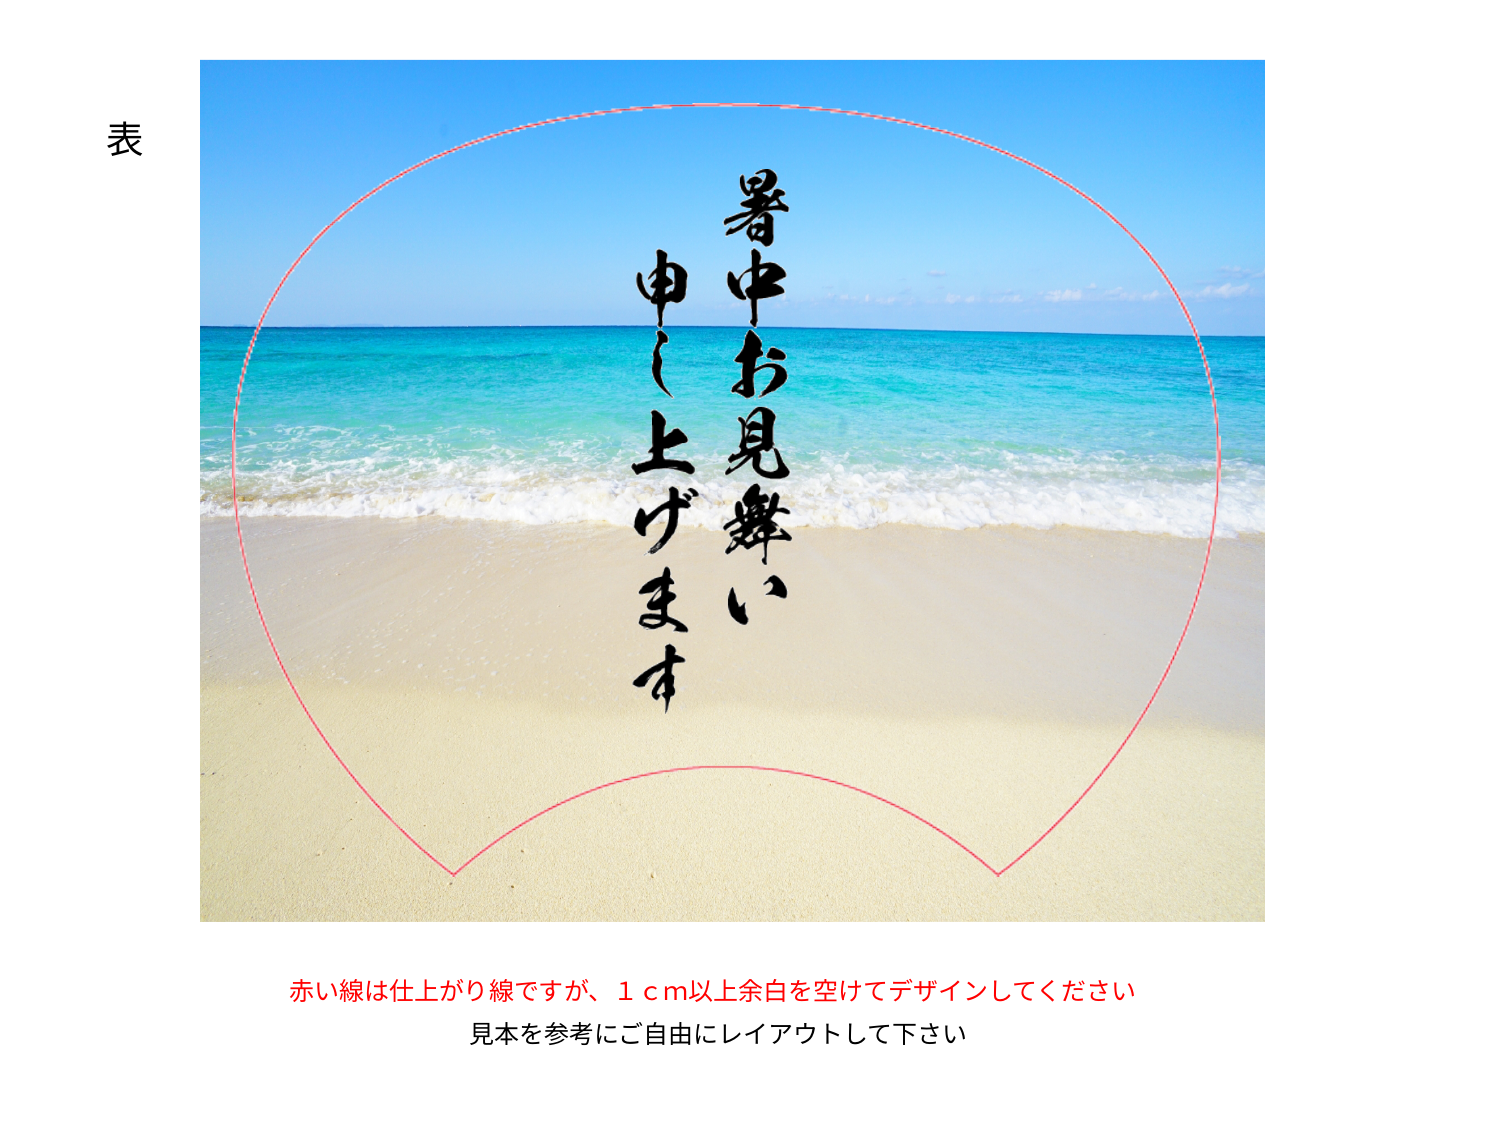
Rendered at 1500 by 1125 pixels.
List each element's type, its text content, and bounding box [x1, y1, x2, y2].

picture [200, 58, 1265, 922]
text_box 見本を参考にご自由にレイアウトして下さい [454, 1011, 1406, 1056]
text_box 赤い線は仕上がり線ですが、１ｃｍ以上余白を空けてデザインしてください [274, 968, 1226, 1013]
text_box 表 [92, 108, 160, 169]
